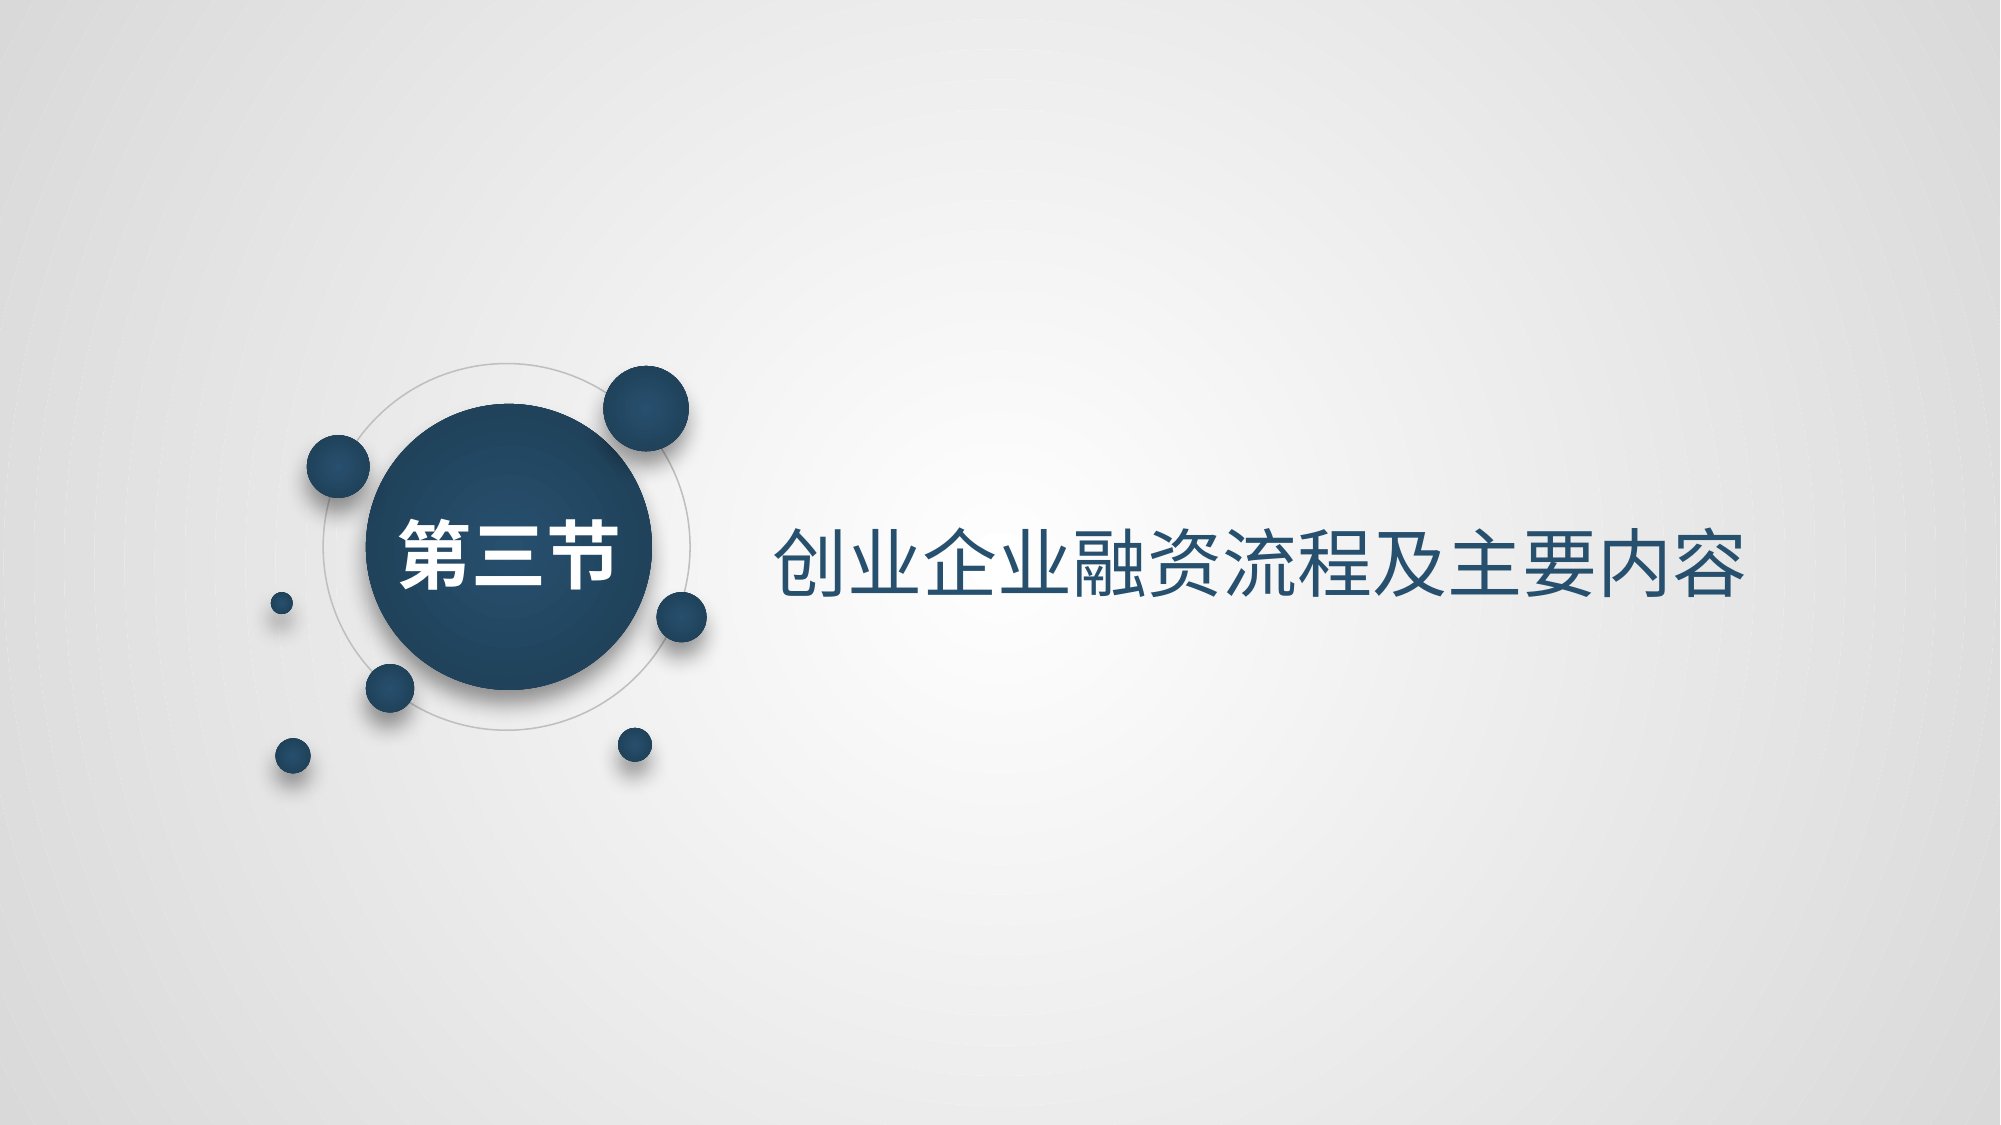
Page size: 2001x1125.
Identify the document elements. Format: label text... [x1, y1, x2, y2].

text_box [364, 663, 416, 714]
text_box 创业企业融资流程及主要内容 [758, 509, 1763, 615]
text_box [274, 737, 312, 775]
text_box [305, 434, 371, 499]
text_box [356, 362, 601, 463]
text_box [364, 402, 653, 691]
text_box [269, 591, 294, 616]
text_box [655, 591, 708, 644]
text_box [617, 726, 653, 763]
text_box [322, 526, 384, 671]
text_box [602, 364, 690, 453]
text_box [646, 472, 692, 595]
text_box 第三节 [381, 501, 637, 606]
text_box [428, 649, 653, 732]
